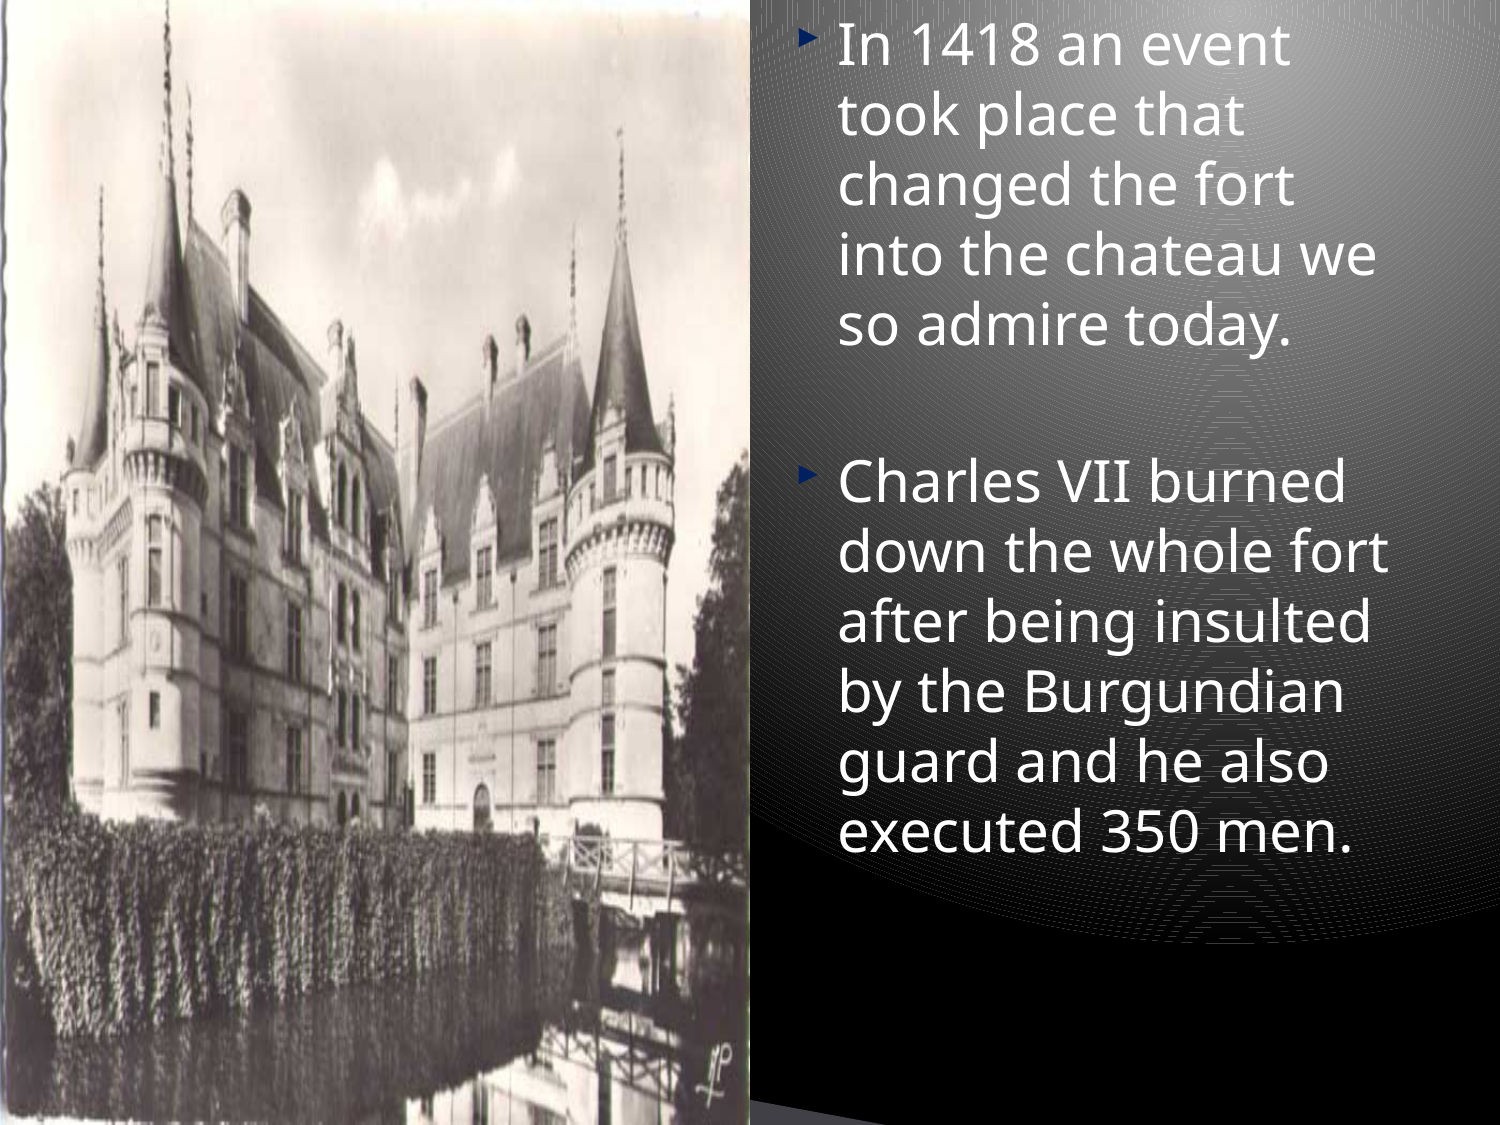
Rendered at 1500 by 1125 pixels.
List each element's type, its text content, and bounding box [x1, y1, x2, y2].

picture [0, 0, 751, 1125]
list In 1418 an event took place that changed the fort into the chateau we so admire today. Charles VII burned down the whole fort after being insulted by the Burgundian guard and he also executed 350 men. [762, 0, 1426, 1101]
